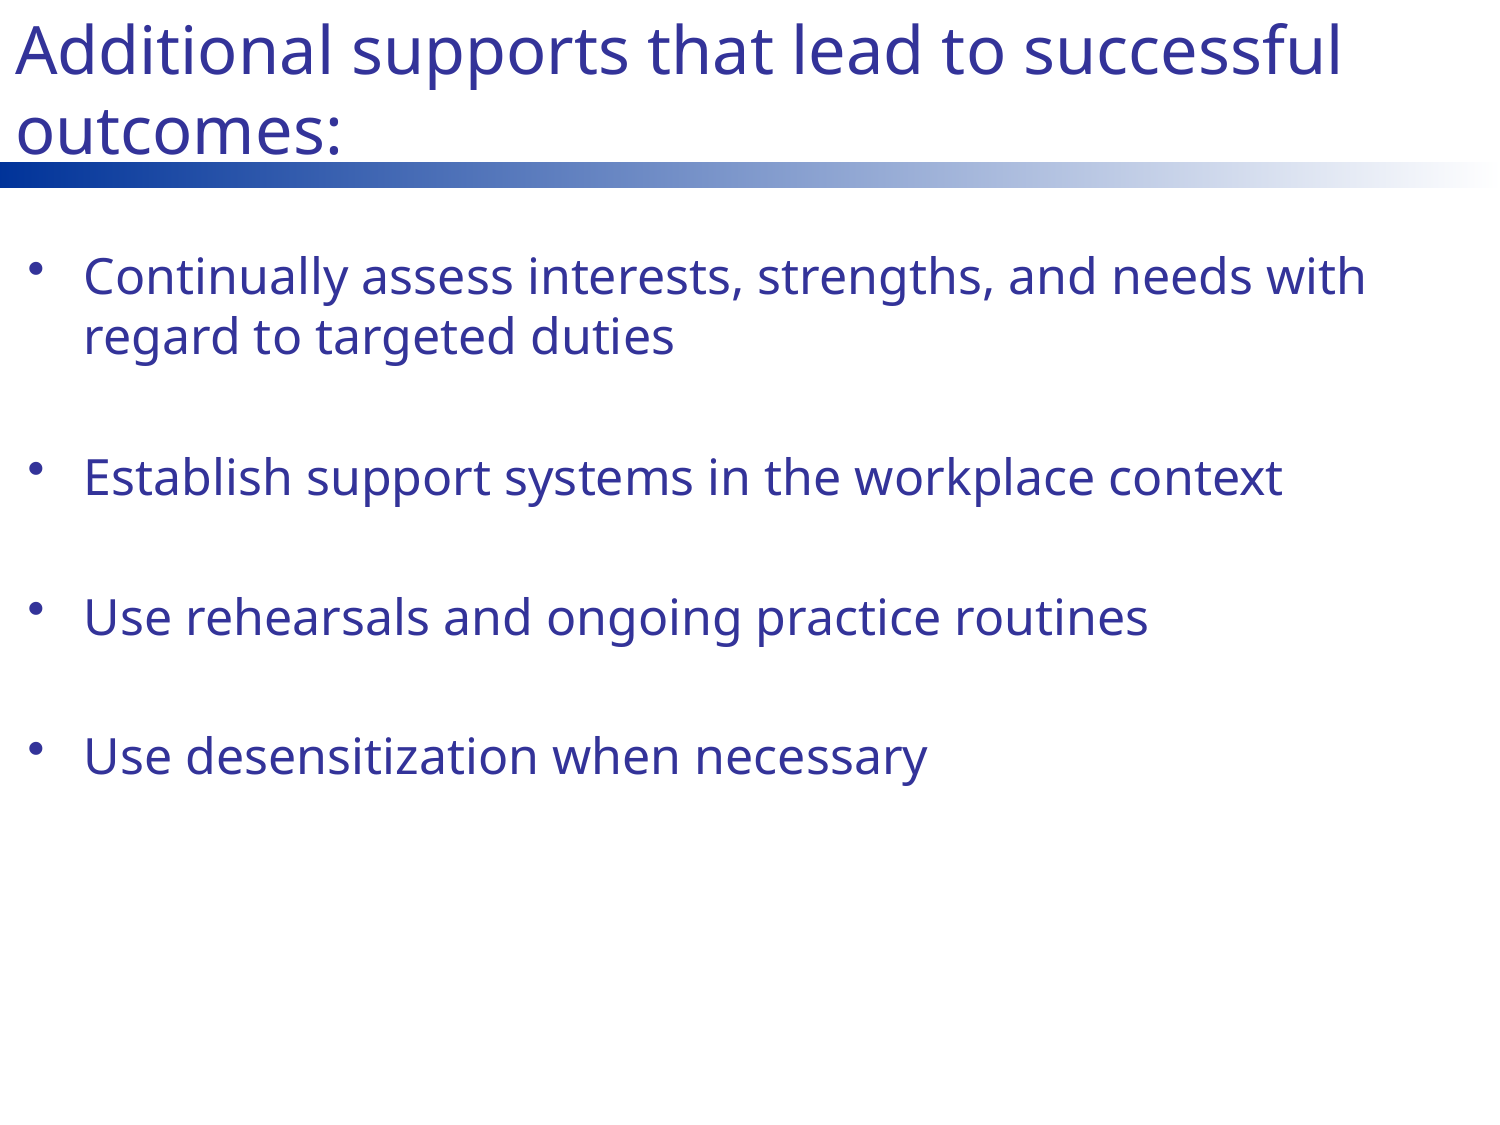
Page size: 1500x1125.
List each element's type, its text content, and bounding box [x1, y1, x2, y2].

title Additional supports that lead to successful outcomes: [0, 0, 1500, 188]
list Continually assess interests, strengths, and needs with regard to targeted duties Establish support systems in the workplace context Use rehearsals and ongoing practice routines Use desensitization when necessary [12, 237, 1475, 1088]
